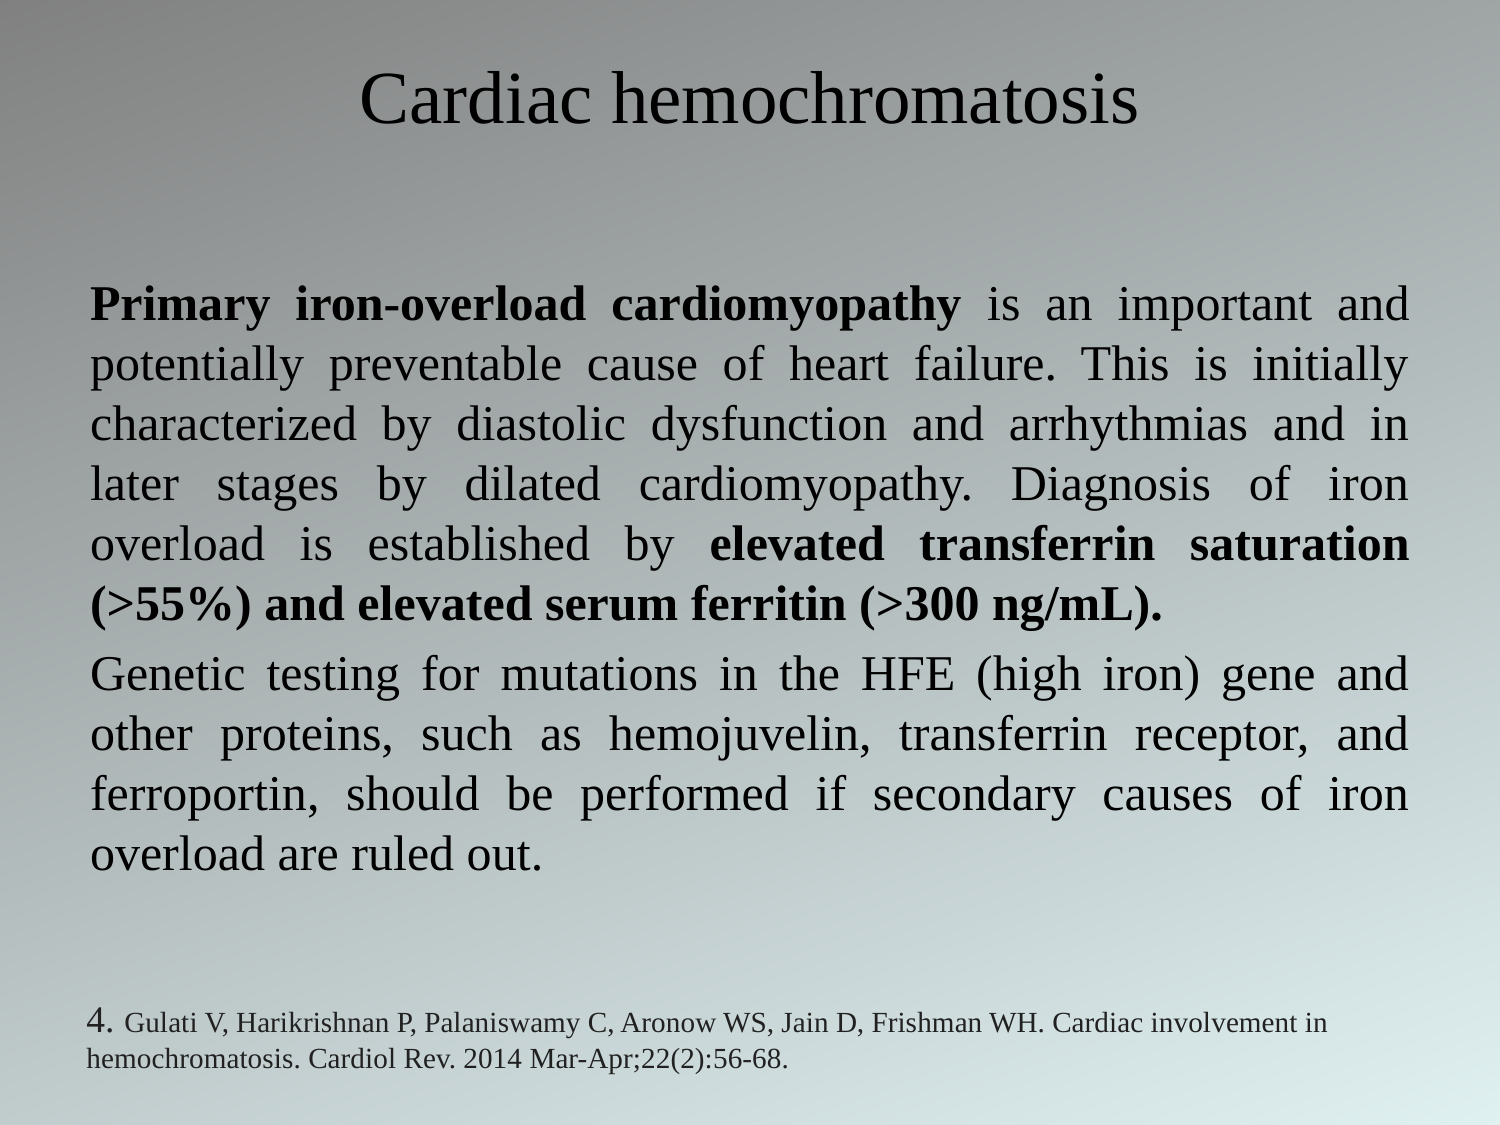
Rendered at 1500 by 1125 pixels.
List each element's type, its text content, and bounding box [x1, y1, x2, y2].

text_box 4. Gulati V, Harikrishnan P, Palaniswamy C, Aronow WS, Jain D, Frishman WH. Cardiac involvement in hemochromatosis. Cardiol Rev. 2014 Mar-Apr;22(2):56-68. [71, 987, 1462, 1083]
title Cardiac hemochromatosis [75, 0, 1425, 188]
list Primary iron-overload cardiomyopathy is an important and potentially preventable cause of heart failure. This is initially characterized by diastolic dysfunction and arrhythmias and in later stages by dilated cardiomyopathy. Diagnosis of iron overload is established by elevated transferrin saturation (>55%) and elevated serum ferritin (>300 ng/mL). Genetic testing for mutations in the HFE (high iron) gene and other proteins, such as hemojuvelin, transferrin receptor, and ferroportin, should be performed if secondary causes of iron overload are ruled out. [75, 262, 1425, 987]
